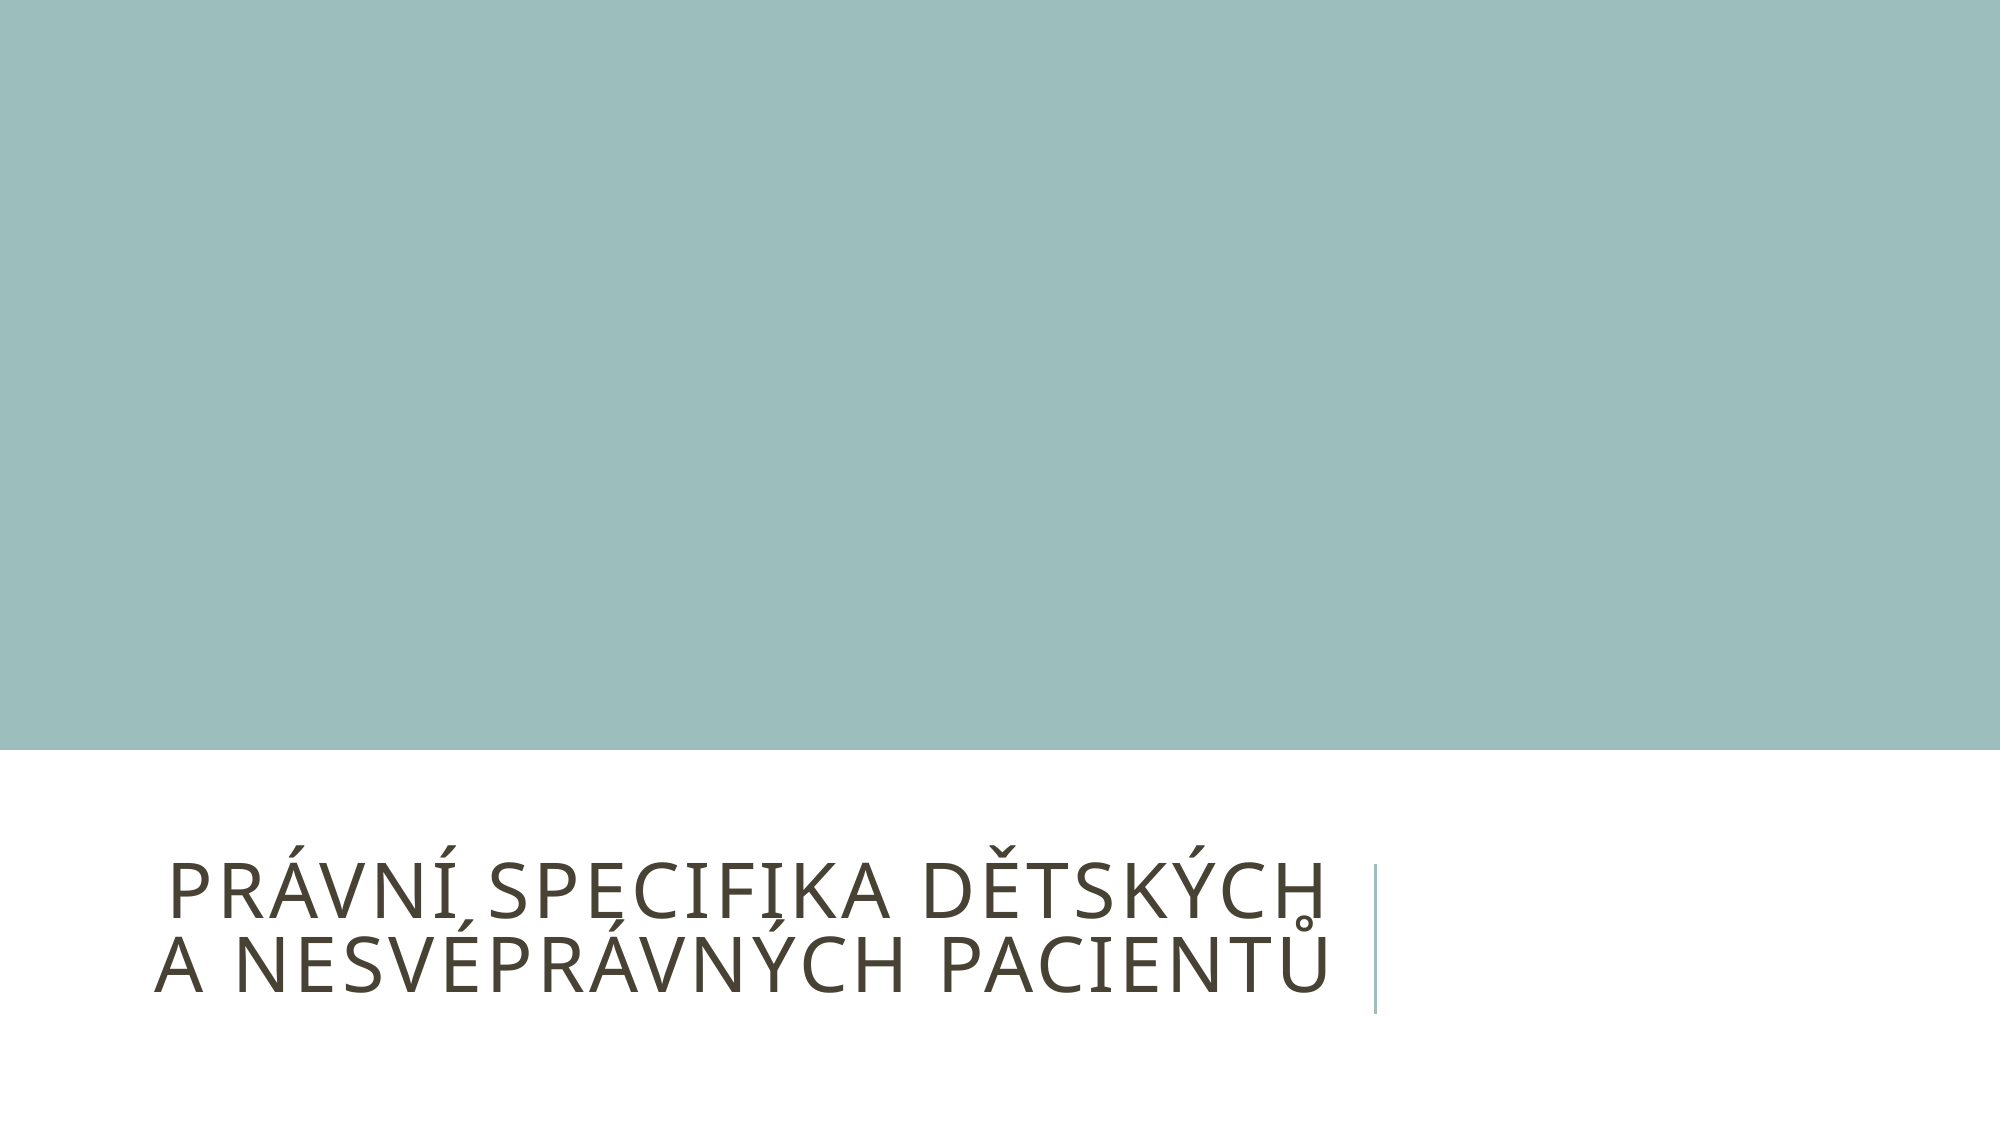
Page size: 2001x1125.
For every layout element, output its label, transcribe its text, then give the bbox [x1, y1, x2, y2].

title Právní specifika dětských a nesvéprávných pacientů [75, 813, 1350, 1054]
